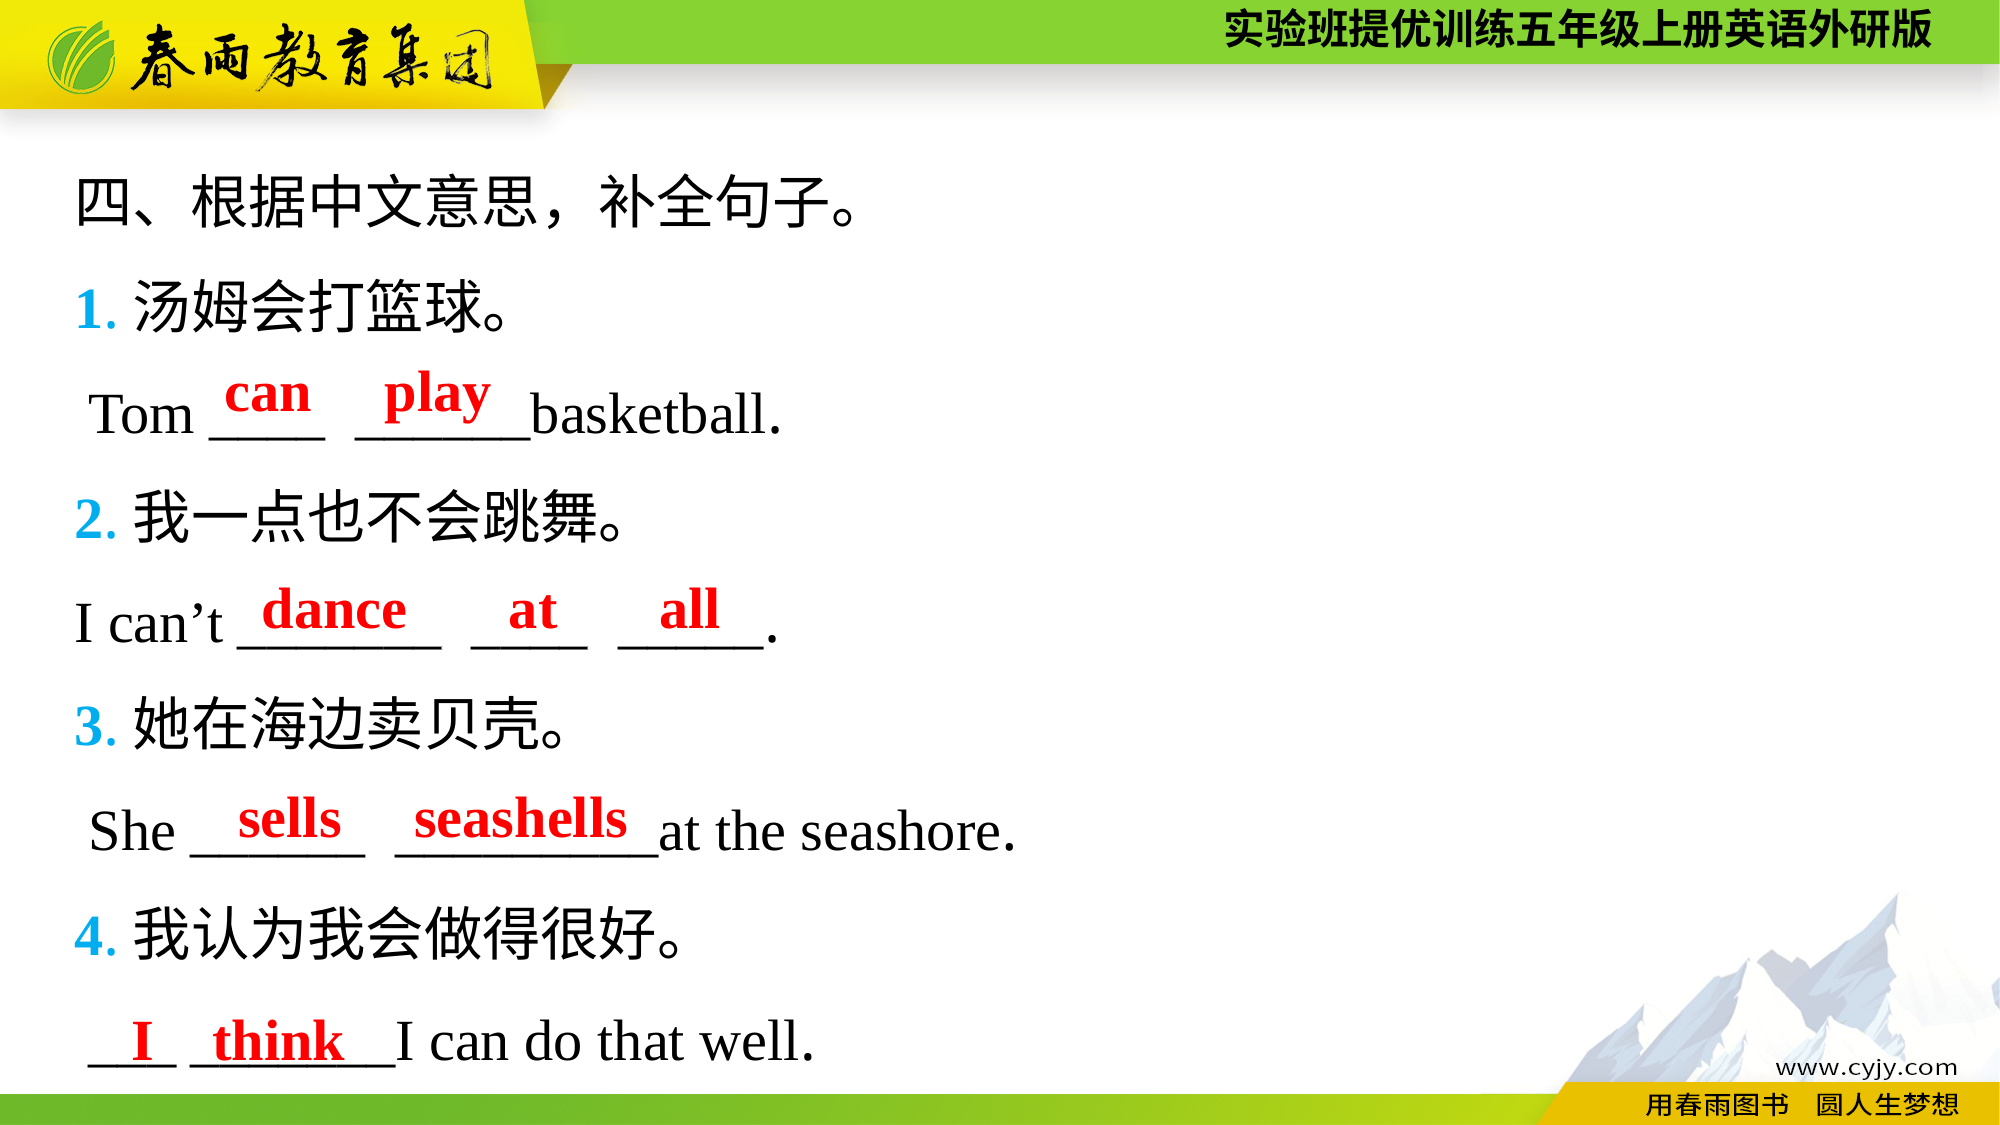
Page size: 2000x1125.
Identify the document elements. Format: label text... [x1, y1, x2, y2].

picture [0, 0, 2000, 1125]
text_box dance at all [246, 562, 736, 645]
text_box 3.她在海边卖贝壳。 She ________________at the seashore. 4.我认为我会做得很好。 ___ _______I can do that well. [59, 645, 1944, 1080]
text_box I think [116, 959, 361, 1080]
text_box can play [210, 345, 508, 431]
text_box sells seashells [223, 772, 644, 857]
list 四、根据中文意思，补全句子。 1.汤姆会打篮球。 Tom ___________basketball. 2.我一点也不会跳舞。 I can’t __________________. [59, 122, 1944, 645]
